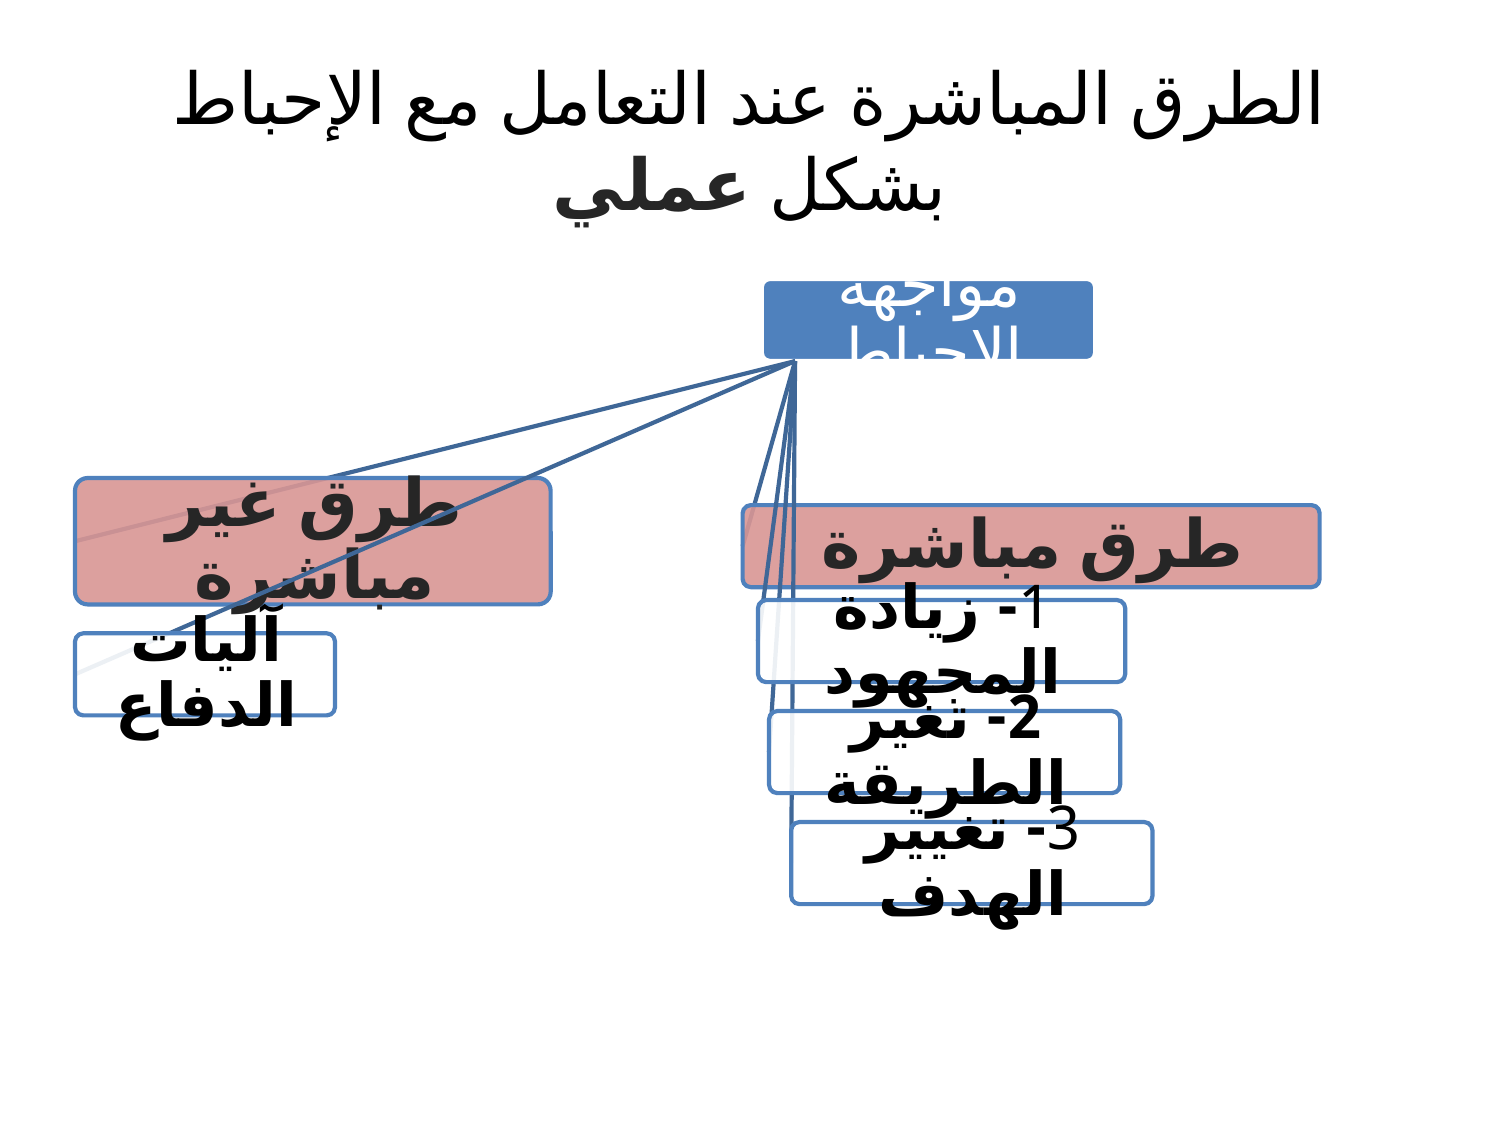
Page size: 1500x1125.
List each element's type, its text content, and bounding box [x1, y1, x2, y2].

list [74, 262, 1426, 1006]
title الطرق المباشرة عند التعامل مع الإحباط بشكل عملي [75, 45, 1425, 233]
